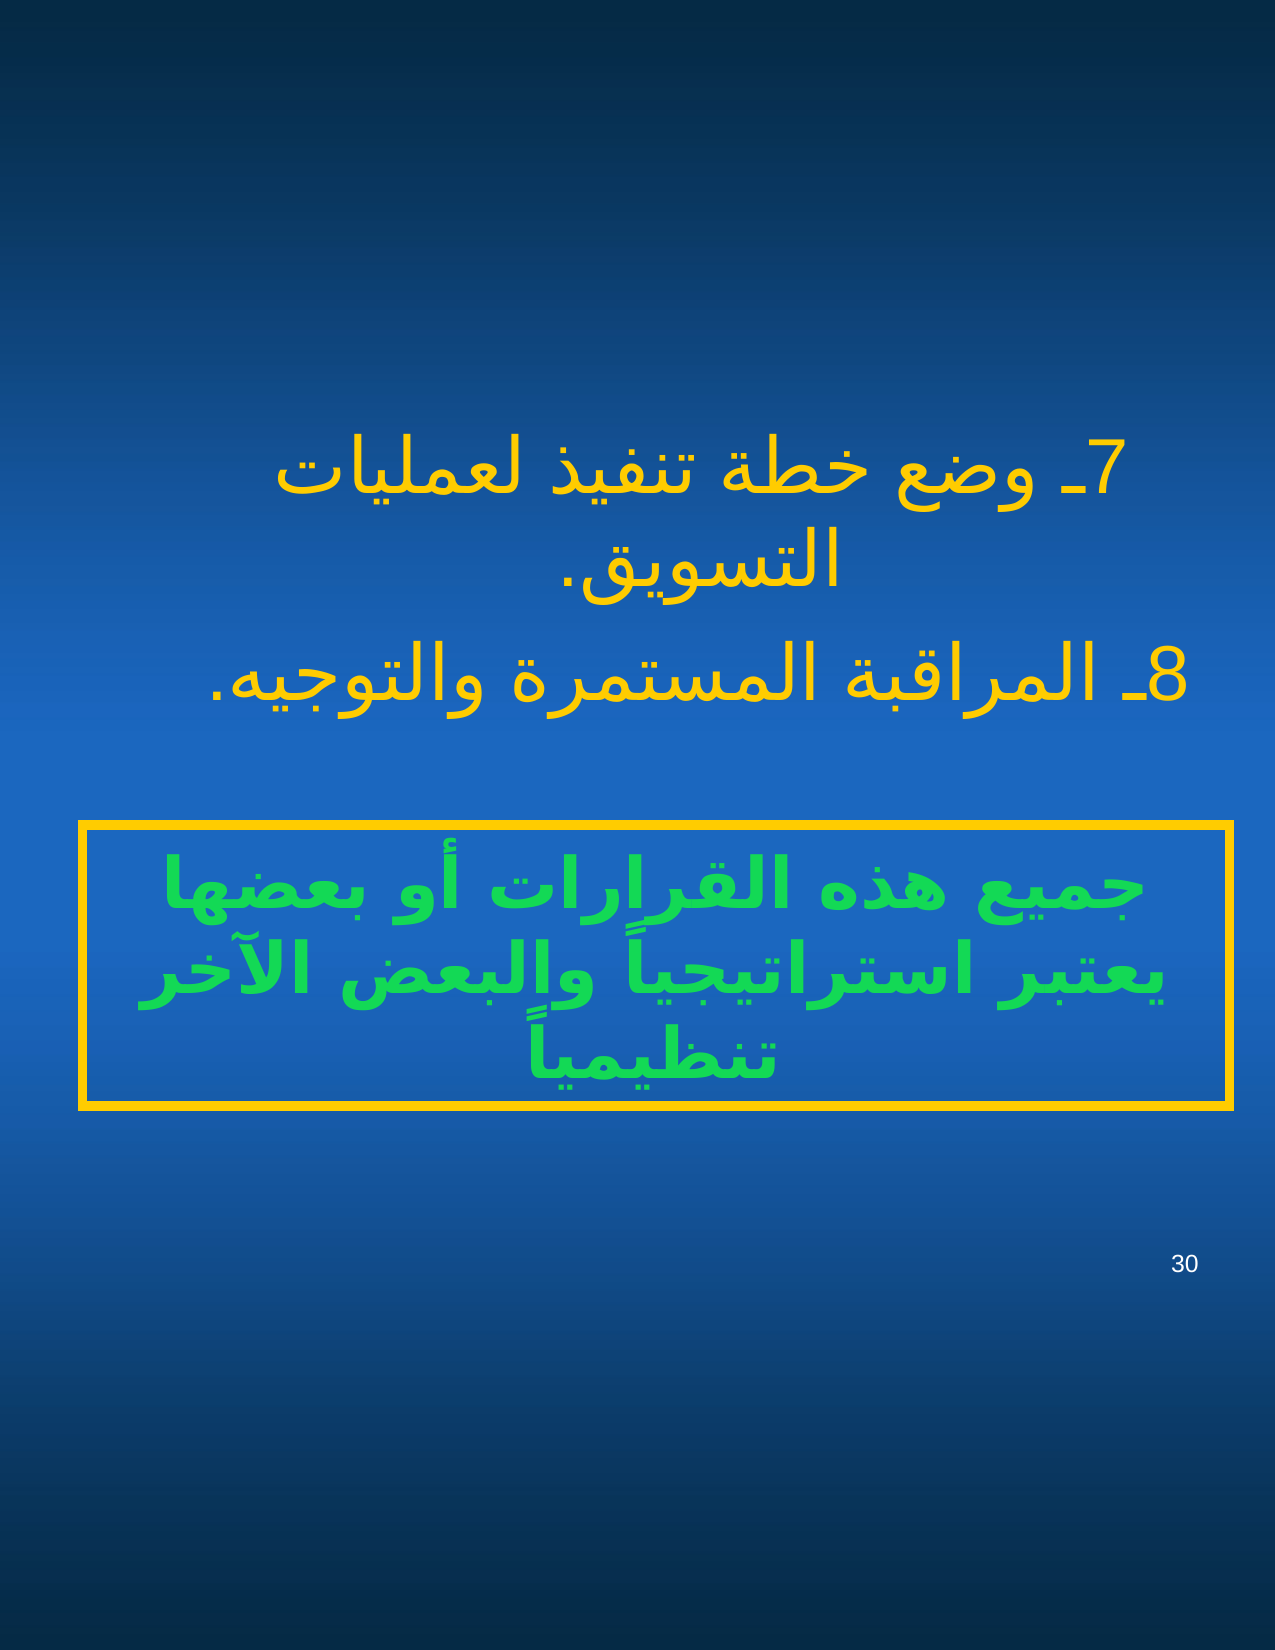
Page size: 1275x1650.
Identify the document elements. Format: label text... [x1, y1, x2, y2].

picture [0, 0, 1275, 1650]
text_box 8ـ المراقبة المستمرة والتوجيه. [55, 573, 1203, 766]
text_box 30 [913, 1217, 1212, 1284]
text_box جميع هذه القرارات أو بعضها يعتبر استراتيجياً والبعض الآخر تنظيمياً [82, 824, 1230, 1106]
text_box 7ـ وضع خطة تنفيذ لعمليات التسويق. [127, 413, 1275, 605]
